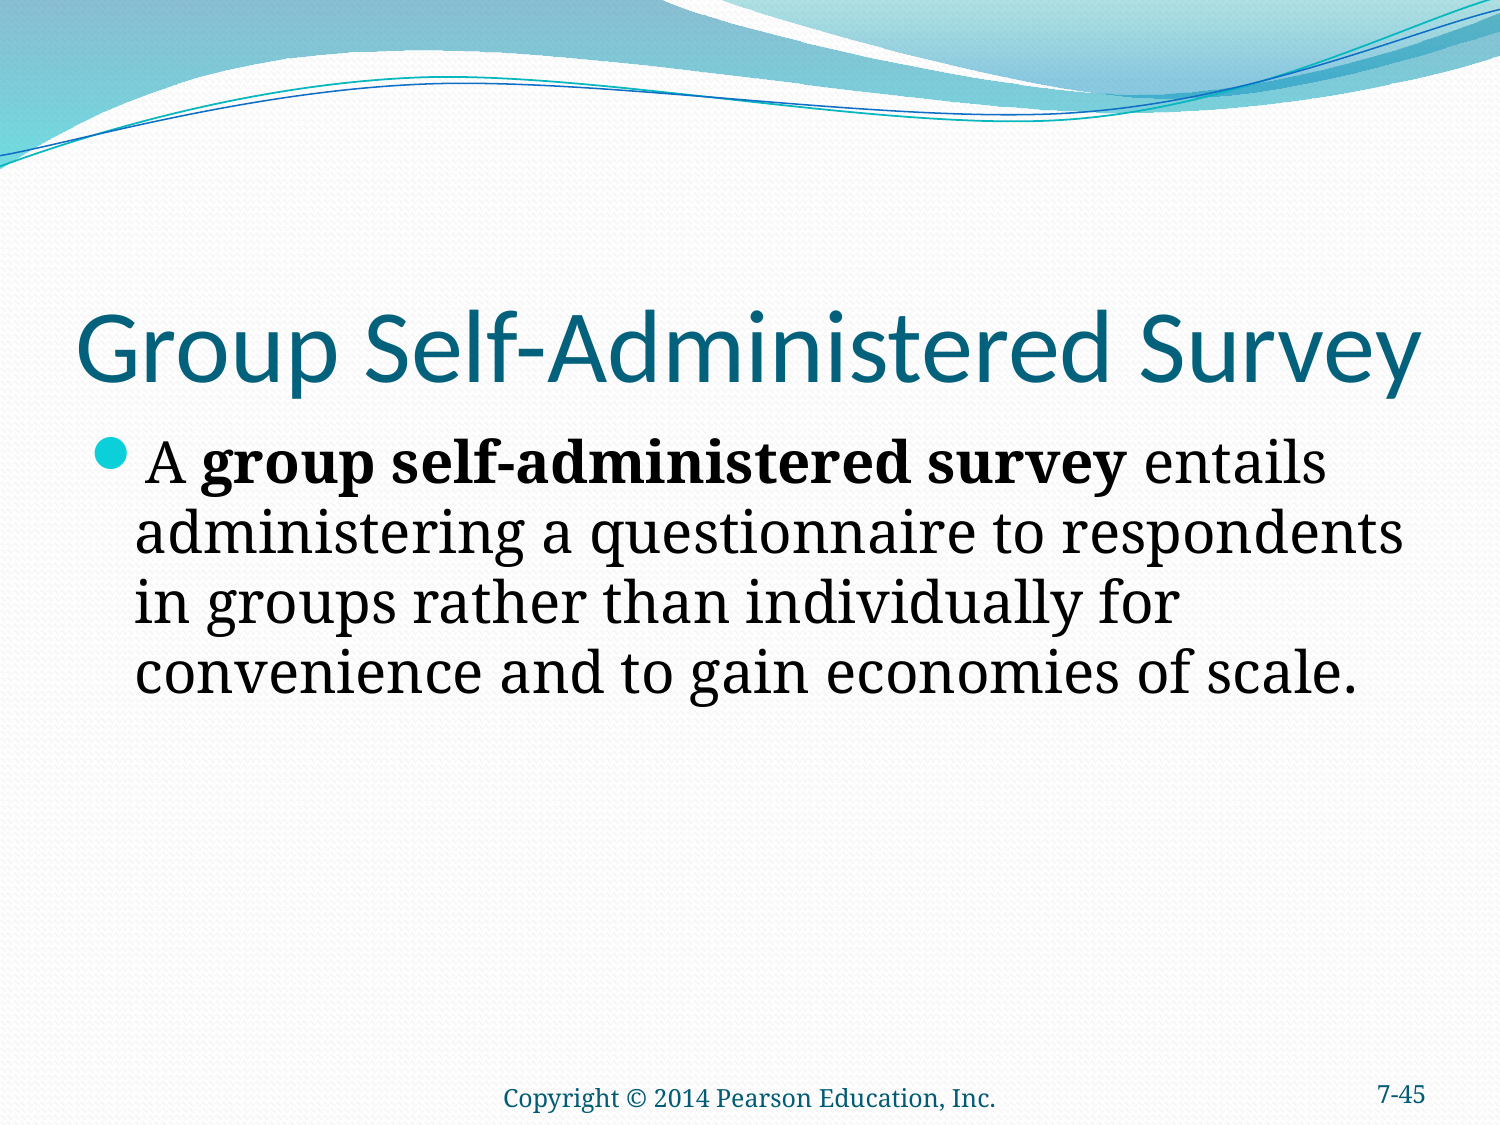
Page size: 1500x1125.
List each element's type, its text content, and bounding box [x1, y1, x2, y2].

title Group Self-Administered Survey [74, 215, 1426, 404]
list A group self-administered survey entails administering a questionnaire to respondents in groups rather than individually for convenience and to gain economies of scale. [74, 417, 1426, 1026]
